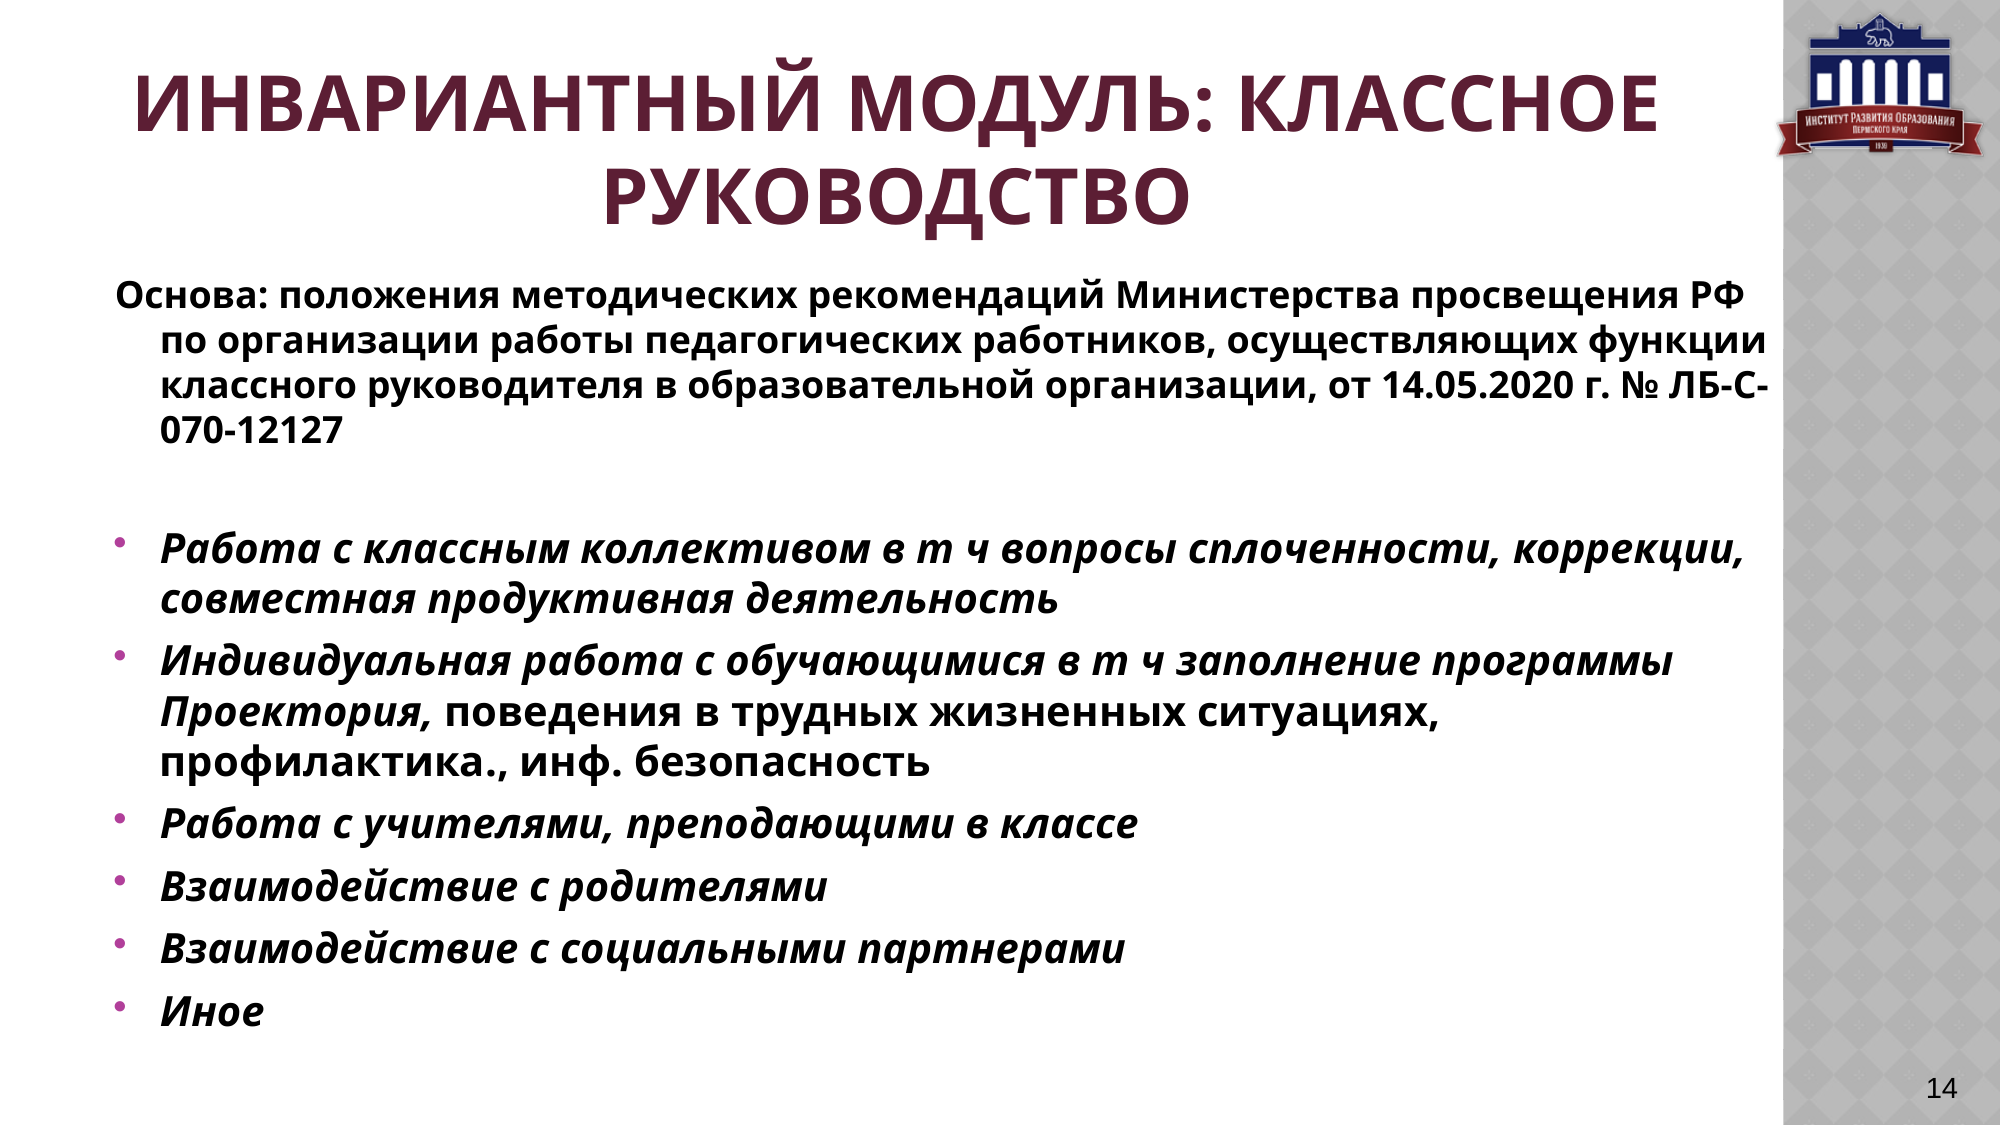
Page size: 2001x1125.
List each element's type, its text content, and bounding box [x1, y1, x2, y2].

picture [1772, 6, 1989, 163]
list Основа: положения методических рекомендаций Министерства просвещения РФ по организации работы педагогических работников, осуществляющих функции классного руководителя в образовательной организации, от 14.05.2020 г. № ЛБ-С-070-12127 Работа с классным коллективом в т ч вопросы сплоченности, коррекции, совместная продуктивная деятельность Индивидуальная работа с обучающимися в т ч заполнение программы Проектория, поведения в трудных жизненных ситуациях, профилактика., инф. безопасность Работа с учителями, преподающими в классе Взаимодействие с родителями Взаимодействие с социальными партнерами Иное [99, 264, 1790, 1059]
title Инвариантный модуль: классное руководство [29, 52, 1767, 240]
